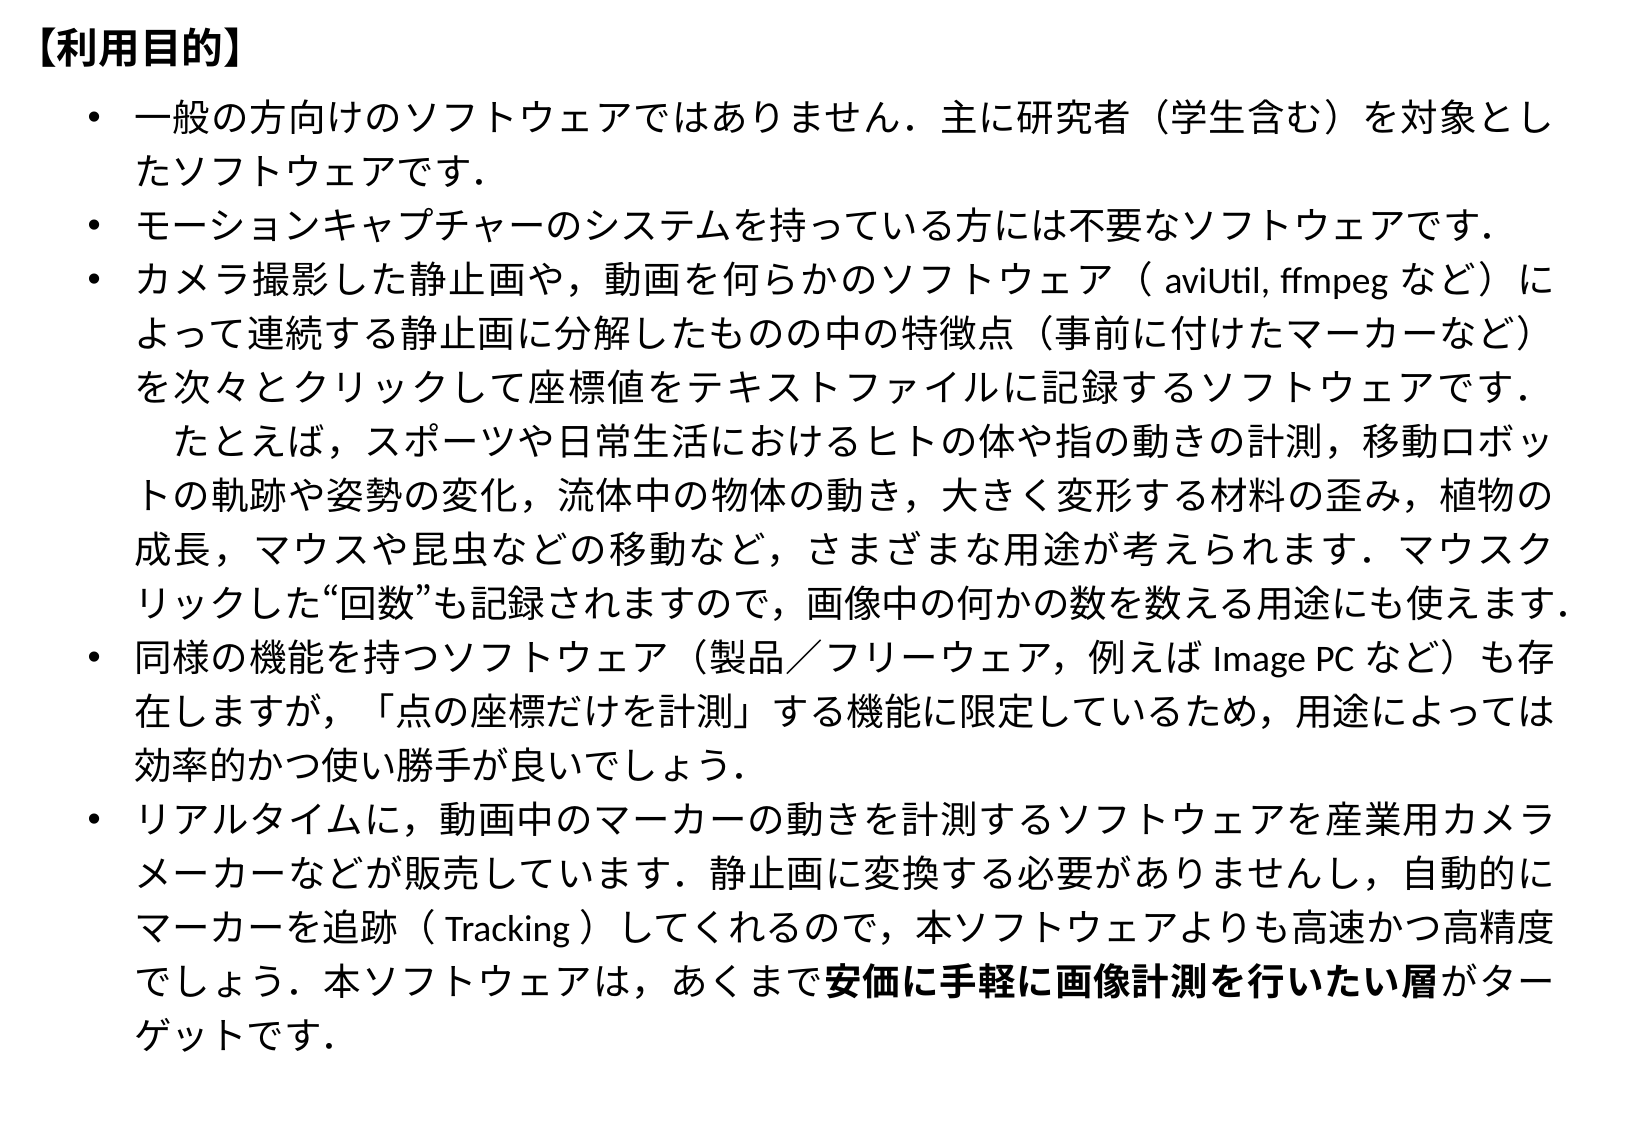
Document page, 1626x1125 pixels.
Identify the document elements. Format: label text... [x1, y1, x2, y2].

text_box 一般の方向けのソフトウェアではありません．主に研究者（学生含む）を対象としたソフトウェアです． モーションキャプチャーのシステムを持っている方には不要なソフトウェアです． カメラ撮影した静止画や，動画を何らかのソフトウェア（aviUtil, ffmpegなど）によって連続する静止画に分解したものの中の特徴点（事前に付けたマーカーなど）を次々とクリックして座標値をテキストファイルに記録するソフトウェアです． たとえば，スポーツや日常生活におけるヒトの体や指の動きの計測，移動ロボットの軌跡や姿勢の変化，流体中の物体の動き，大きく変形する材料の歪み，植物の成長，マウスや昆虫などの移動など，さまざまな用途が考えられます．マウスクリックした“回数”も記録されますので，画像中の何かの数を数える用途にも使えます． 同様の機能を持つソフトウェア（製品／フリーウェア，例えばImage PCなど）も存在しますが，「点の座標だけを計測」する機能に限定しているため，用途によっては効率的かつ使い勝手が良いでしょう． リアルタイムに，動画中のマーカーの動きを計測するソフトウェアを産業用カメラメーカーなどが販売しています．静止画に変換する必要がありませんし，自動的にマーカーを追跡（Tracking）してくれるので，本ソフトウェアよりも高速かつ高精度でしょう．本ソフトウェアは，あくまで安価に手軽に画像計測を行いたい層がターゲットです． [72, 77, 1570, 1065]
title 【利用目的】 [0, 0, 1625, 101]
